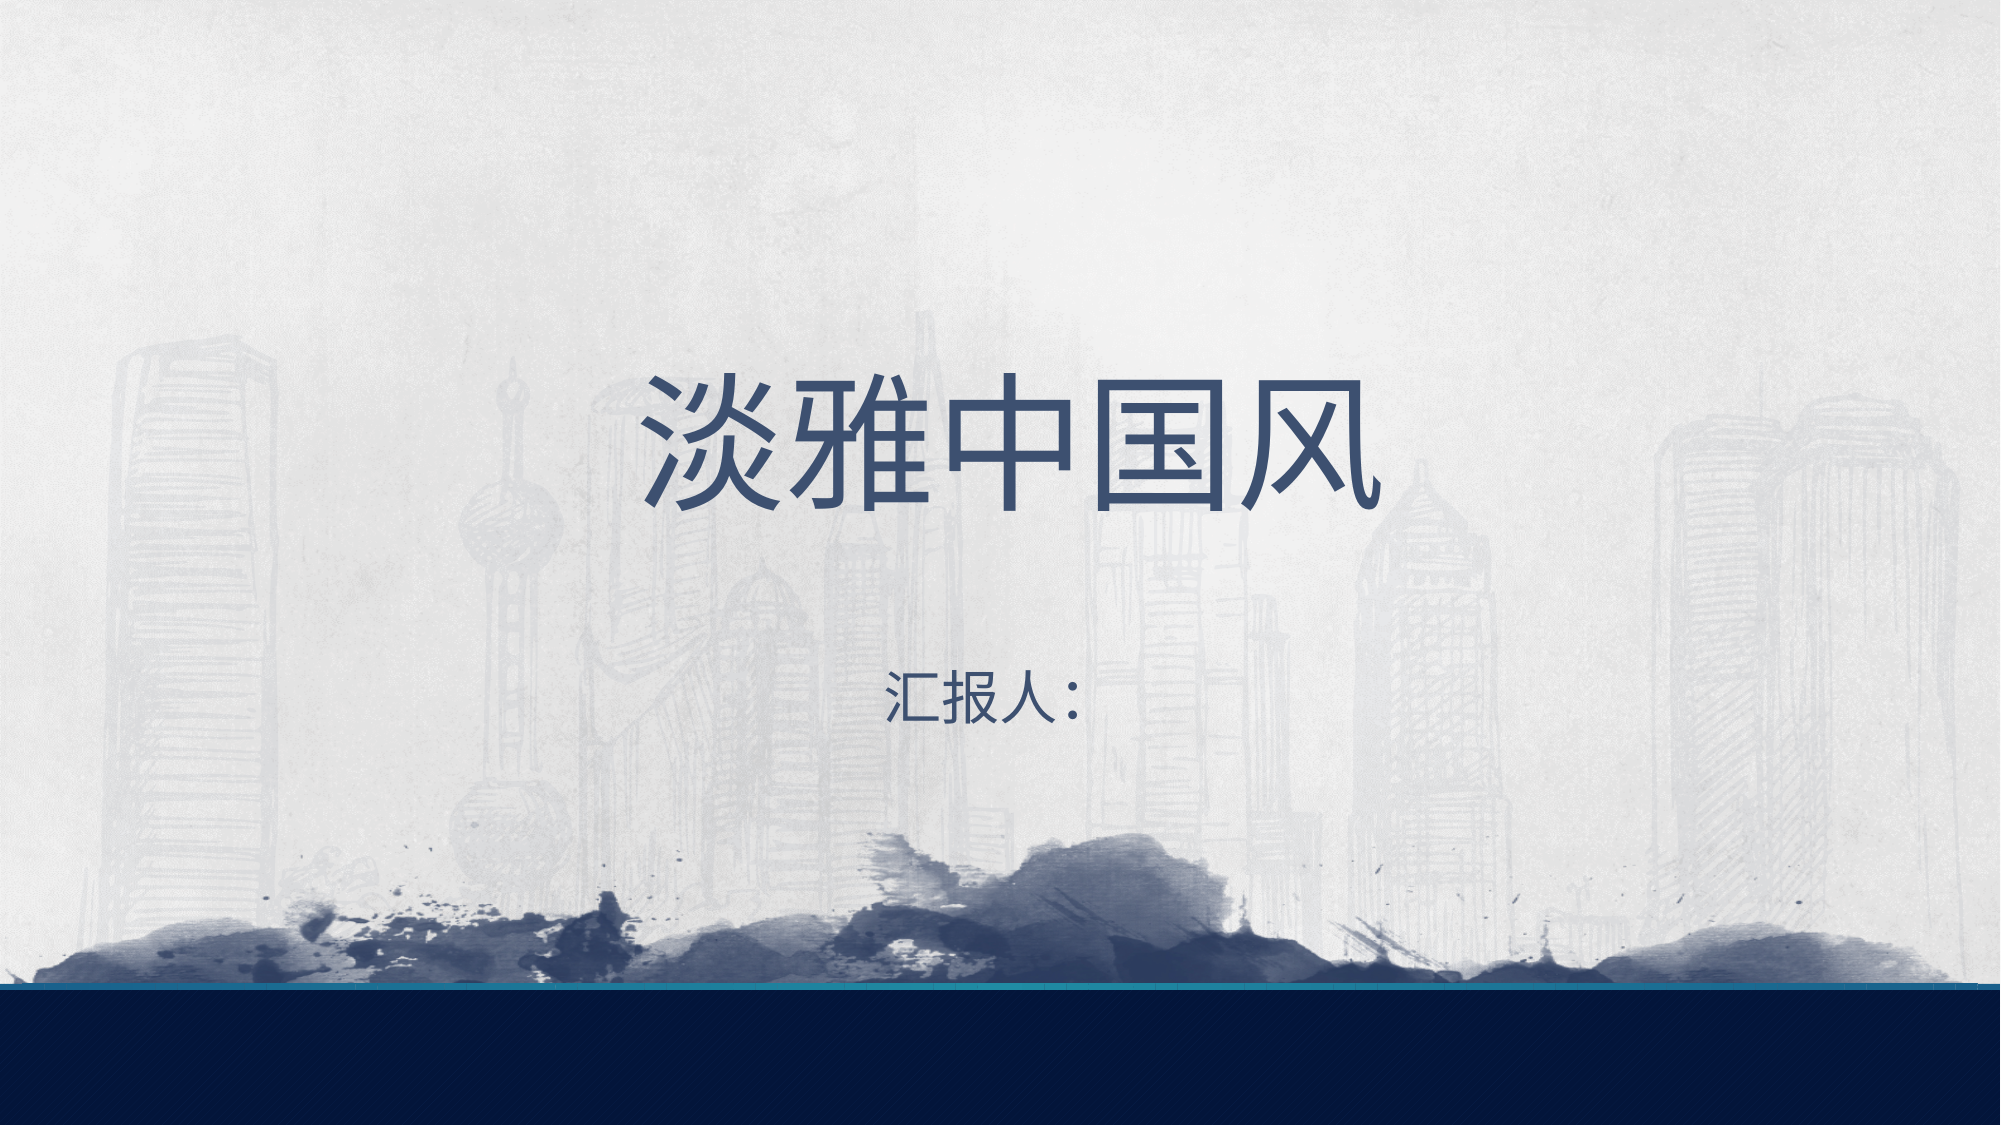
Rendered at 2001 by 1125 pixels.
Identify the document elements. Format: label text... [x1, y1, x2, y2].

picture [5, 760, 1993, 983]
text_box 淡雅中国风 [620, 342, 1400, 537]
text_box 汇报人： [868, 653, 1132, 739]
